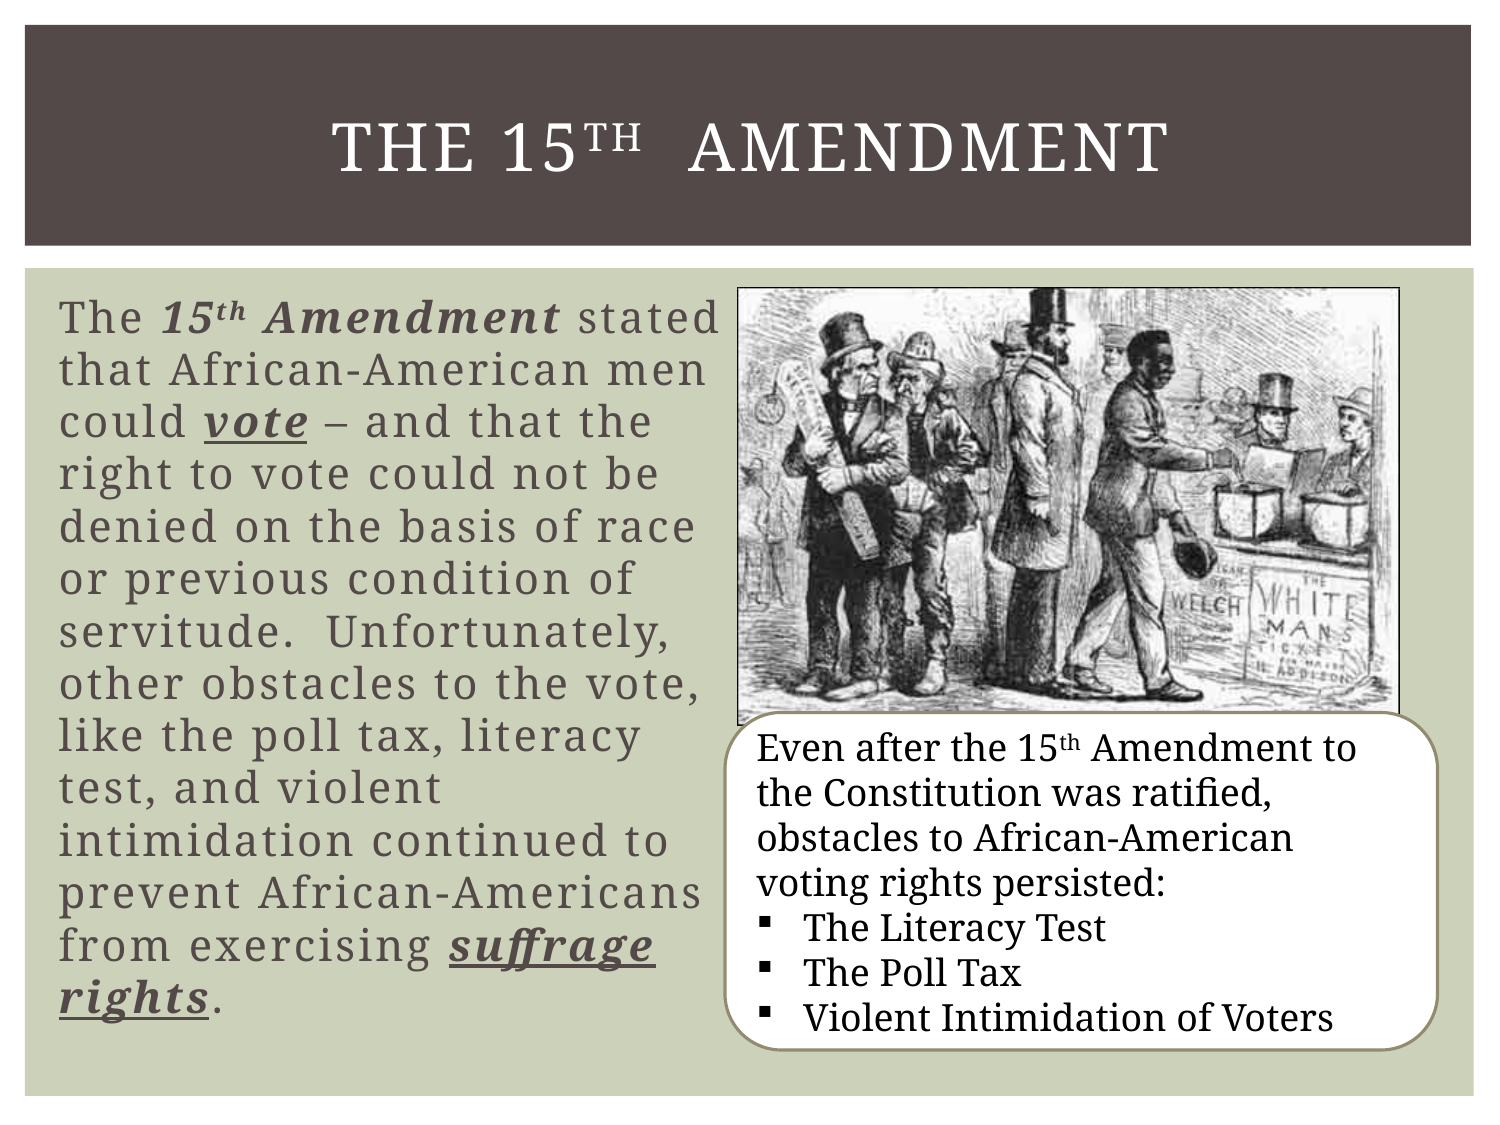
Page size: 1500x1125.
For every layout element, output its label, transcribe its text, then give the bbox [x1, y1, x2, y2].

list The 15th Amendment stated that African-American men could vote – and that the right to vote could not be denied on the basis of race or previous condition of servitude. Unfortunately, other obstacles to the vote, like the poll tax, literacy test, and violent intimidation continued to prevent African-Americans from exercising suffrage rights. [37, 281, 738, 1075]
title The 15th amendment [62, 58, 1438, 232]
text_box Even after the 15th Amendment to the Constitution was ratified, obstacles to African-American voting rights persisted: The Literacy Test The Poll Tax Violent Intimidation of Voters [723, 715, 1440, 1052]
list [737, 287, 1401, 726]
